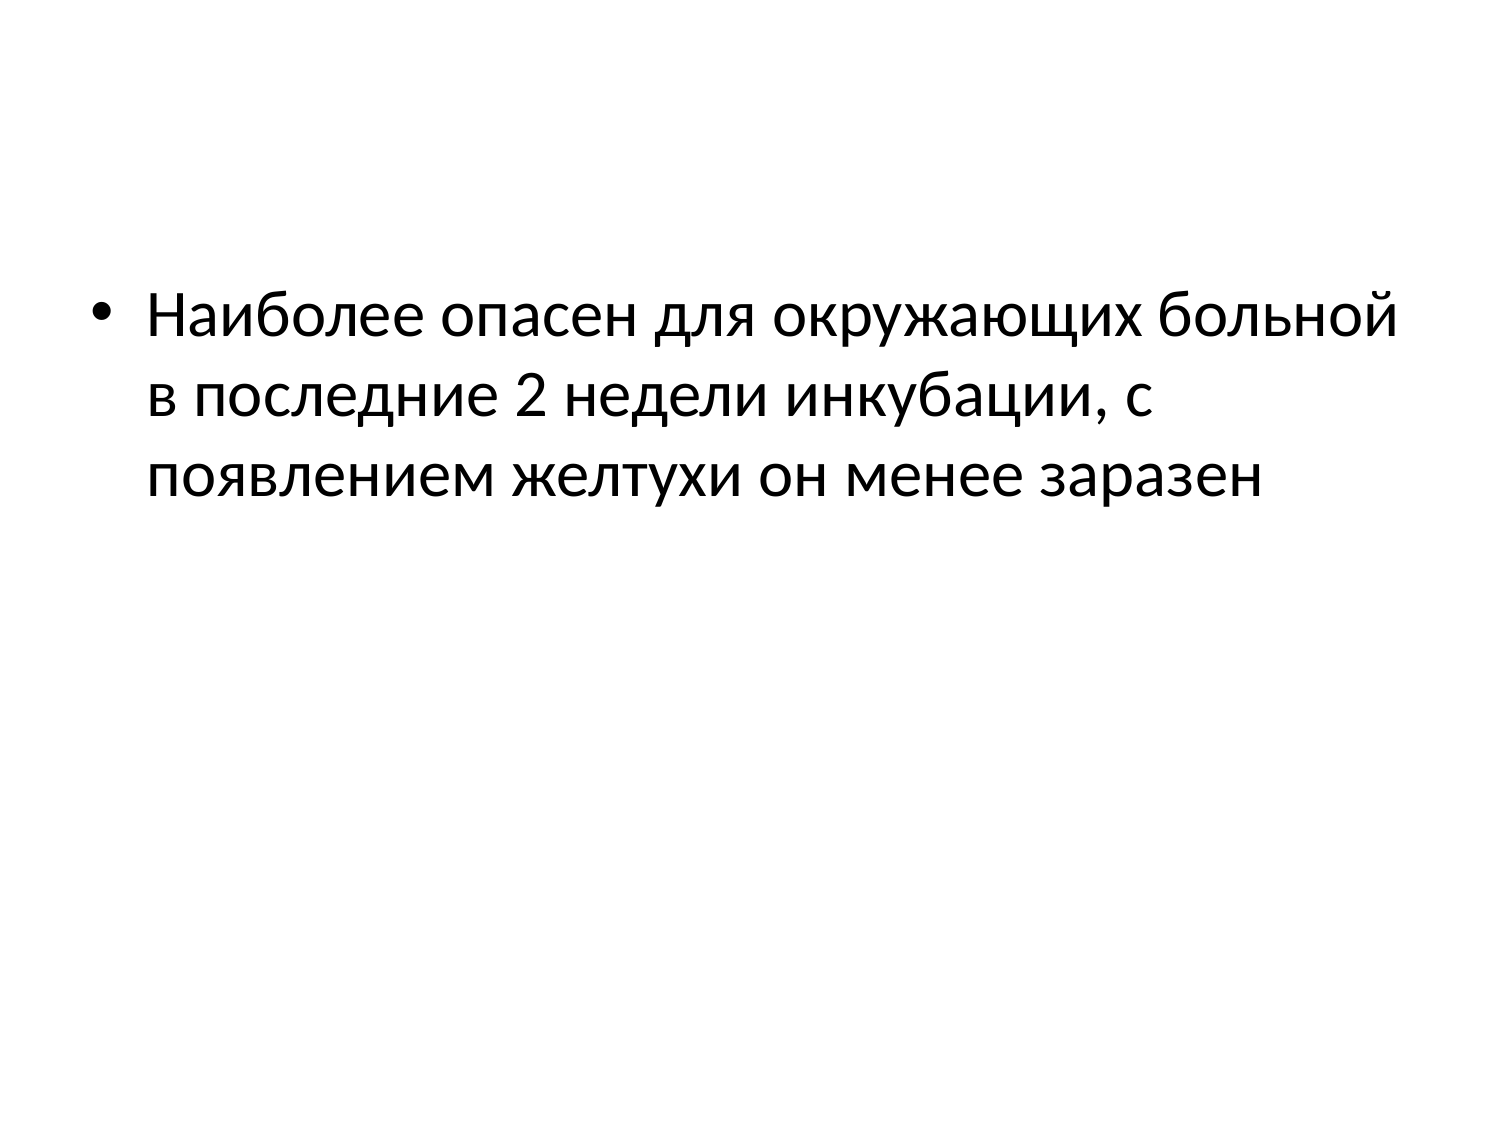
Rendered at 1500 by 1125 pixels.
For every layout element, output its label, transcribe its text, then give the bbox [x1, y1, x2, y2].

list Наиболее опасен для окружающих больной в последние 2 недели инкубации, с появлением желтухи он менее заразен [75, 262, 1425, 1005]
